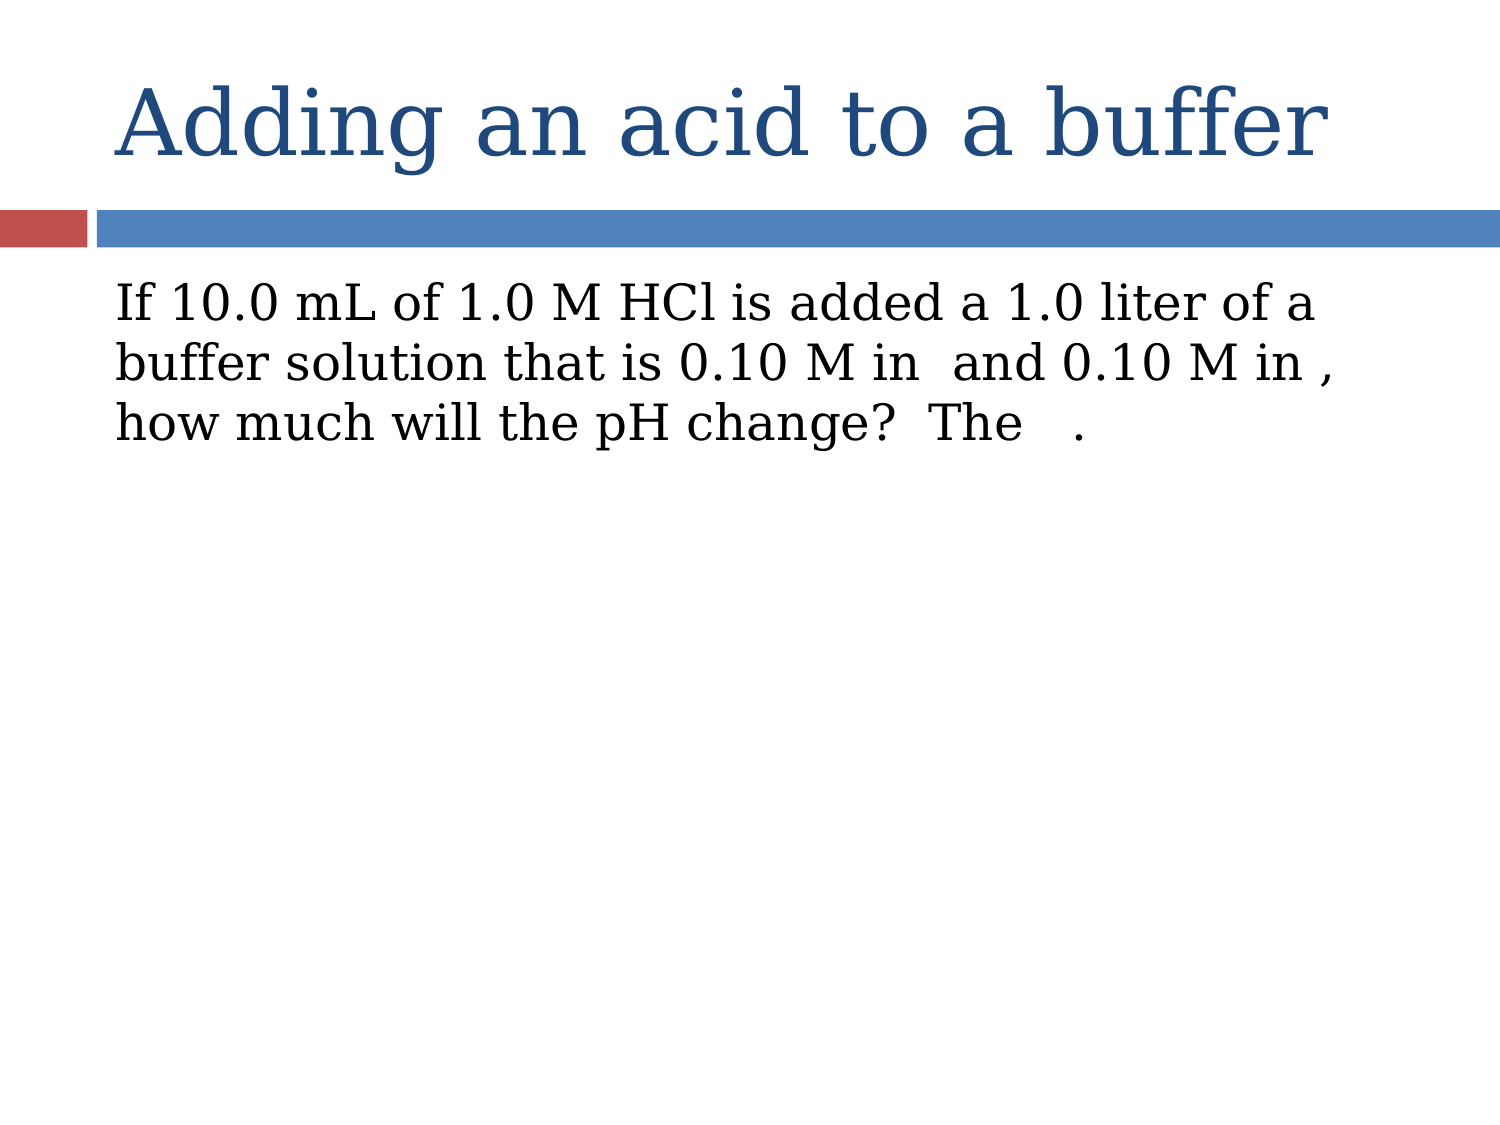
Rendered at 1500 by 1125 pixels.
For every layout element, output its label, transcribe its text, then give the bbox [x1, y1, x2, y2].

title Adding an acid to a buffer [100, 37, 1438, 200]
